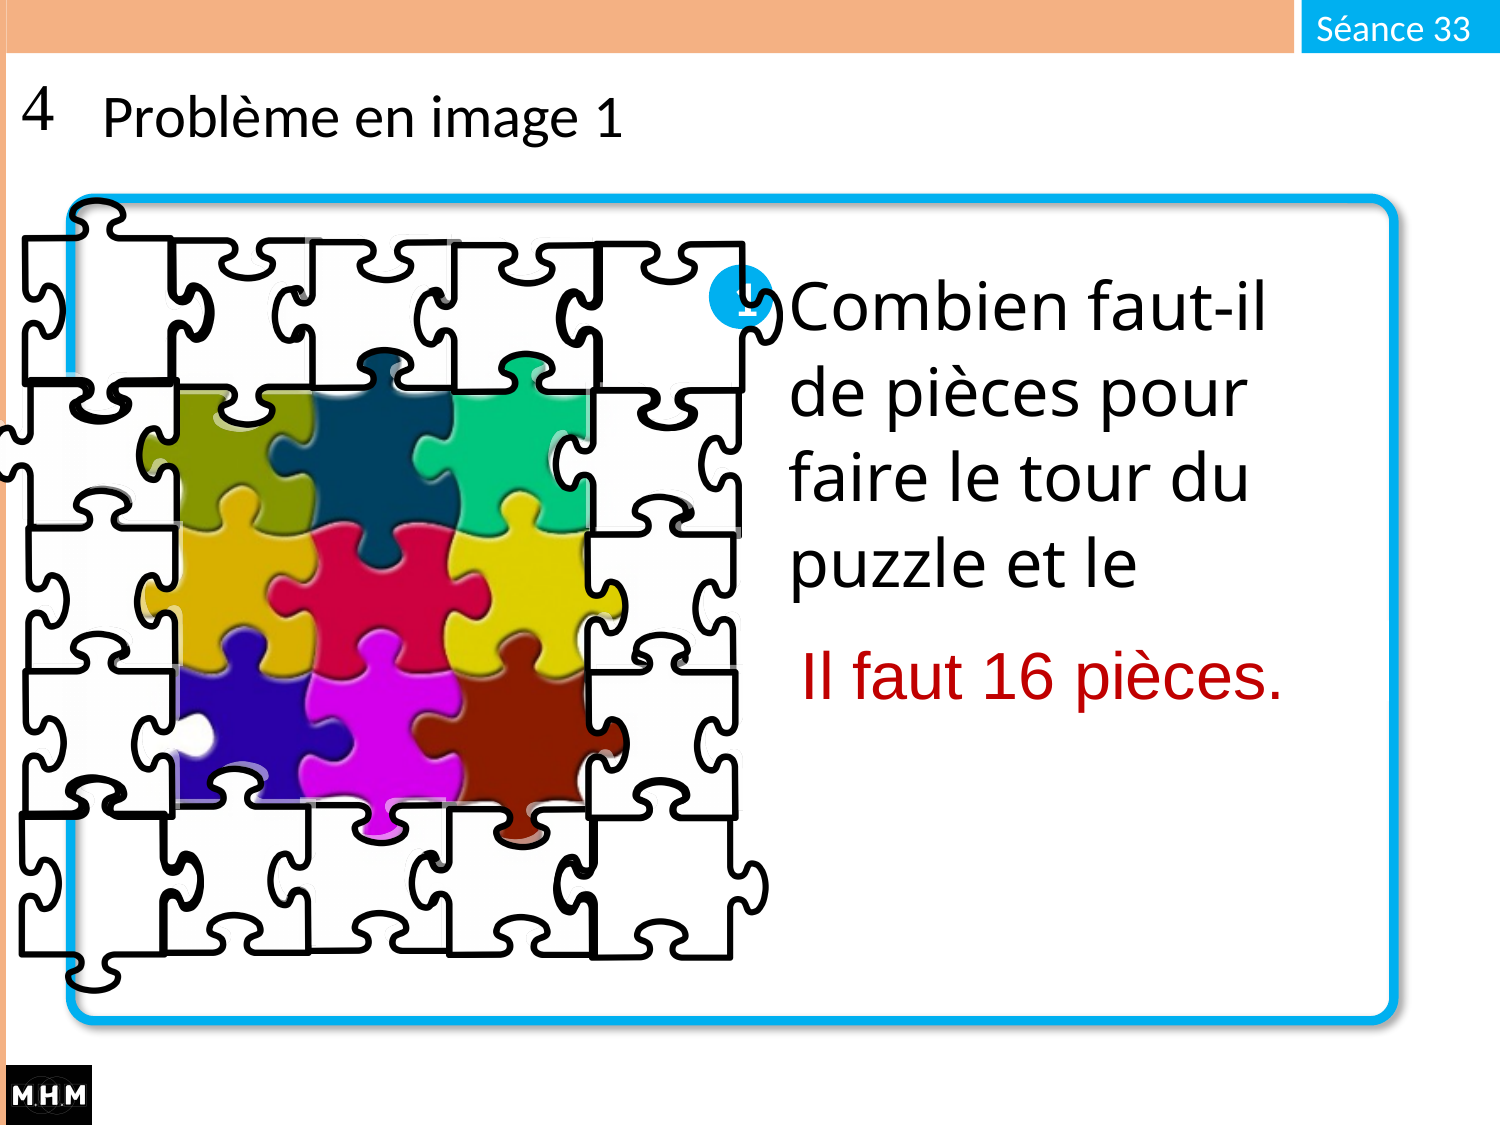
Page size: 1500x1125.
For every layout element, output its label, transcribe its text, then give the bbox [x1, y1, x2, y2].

text_box Il faut 16 pièces. [785, 620, 1389, 702]
picture [6, 1065, 92, 1125]
title Problème en image 1 [87, 32, 1382, 158]
text_box [69, 197, 1395, 1022]
picture [0, 198, 783, 999]
text_box Combien faut-il de pièces pour faire le tour du puzzle et le terminer ? [773, 251, 1377, 613]
